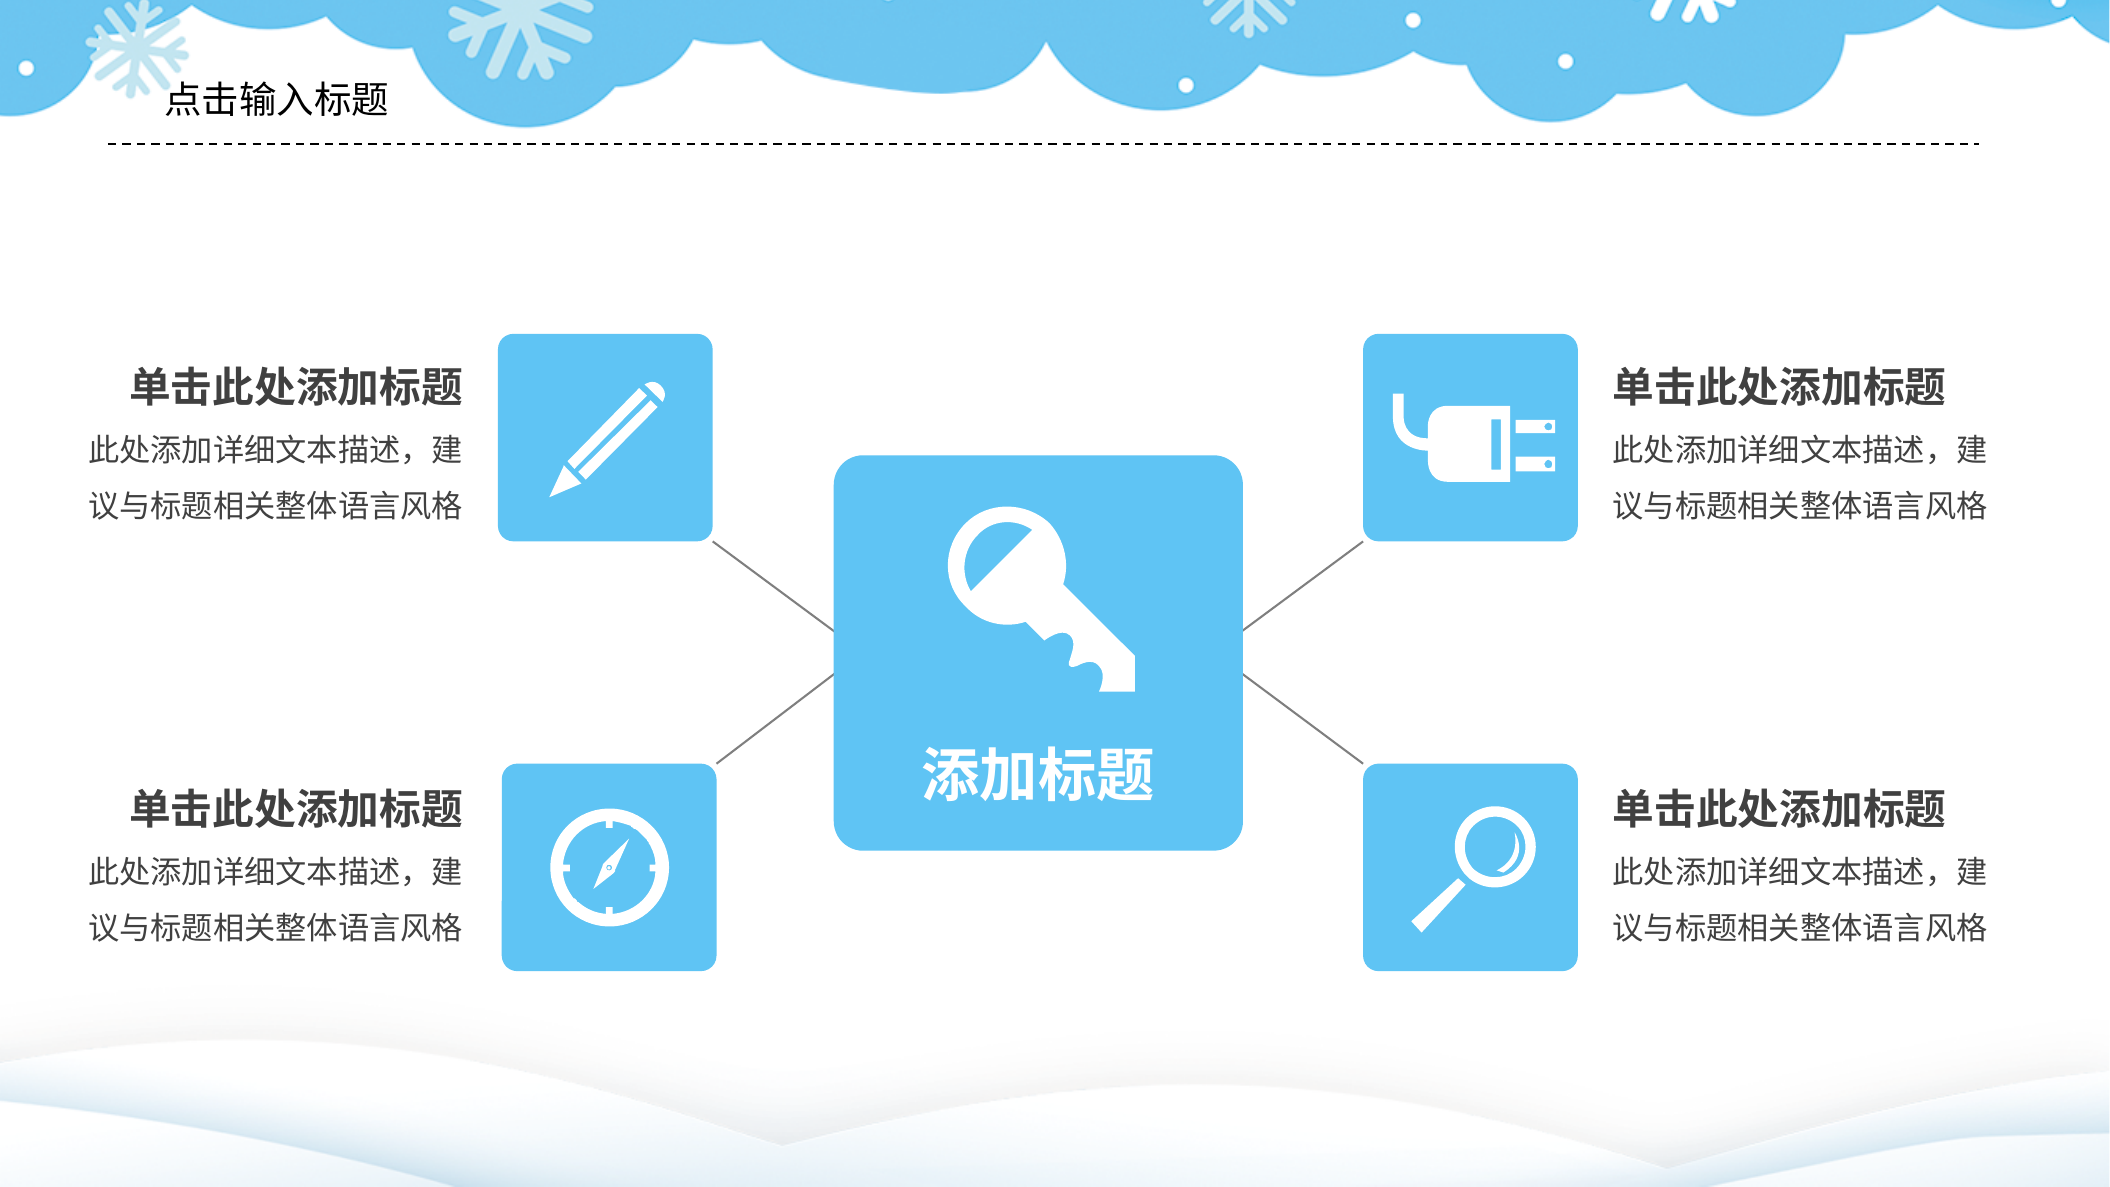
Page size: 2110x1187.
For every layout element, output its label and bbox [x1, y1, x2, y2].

text_box [0, 0, 2110, 1187]
text_box [62, 325, 2014, 972]
